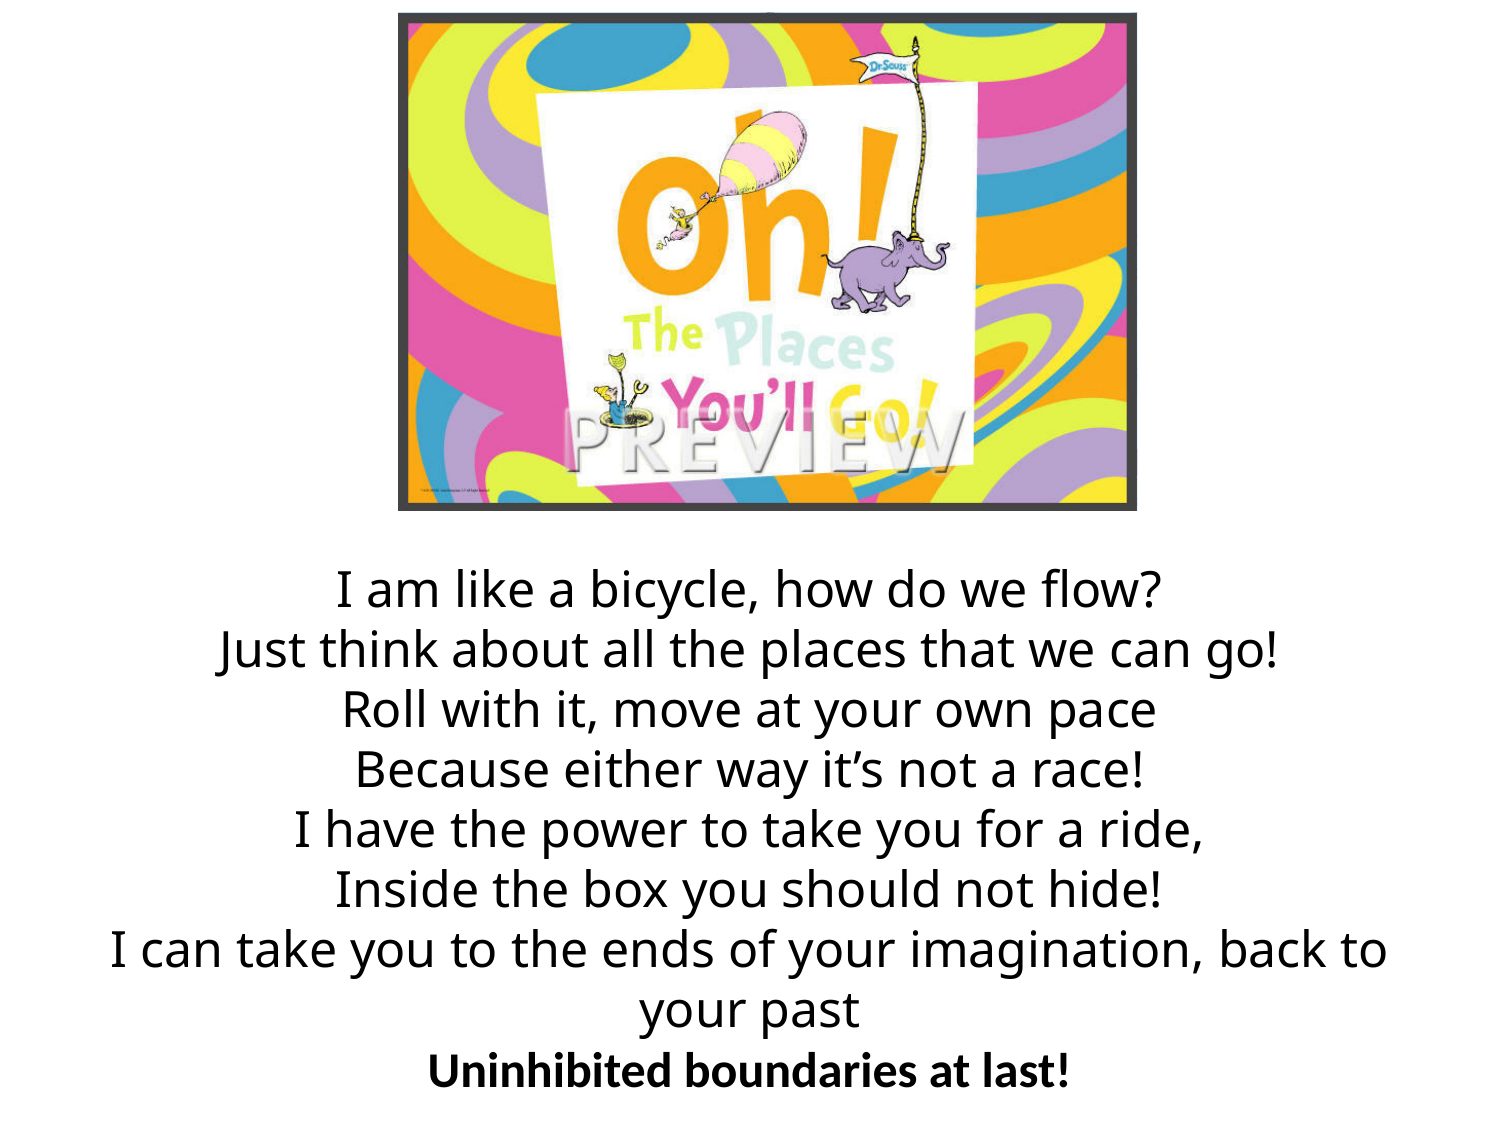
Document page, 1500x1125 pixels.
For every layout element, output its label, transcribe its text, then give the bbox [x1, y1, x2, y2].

text_box I am like a bicycle, how do we flow? Just think about all the places that we can go! Roll with it, move at your own pace Because either way it’s not a race! I have the power to take you for a ride, Inside the box you should not hide! I can take you to the ends of your imagination, back to your past Uninhibited boundaries at last! [37, 549, 1463, 1125]
picture [397, 12, 1138, 512]
